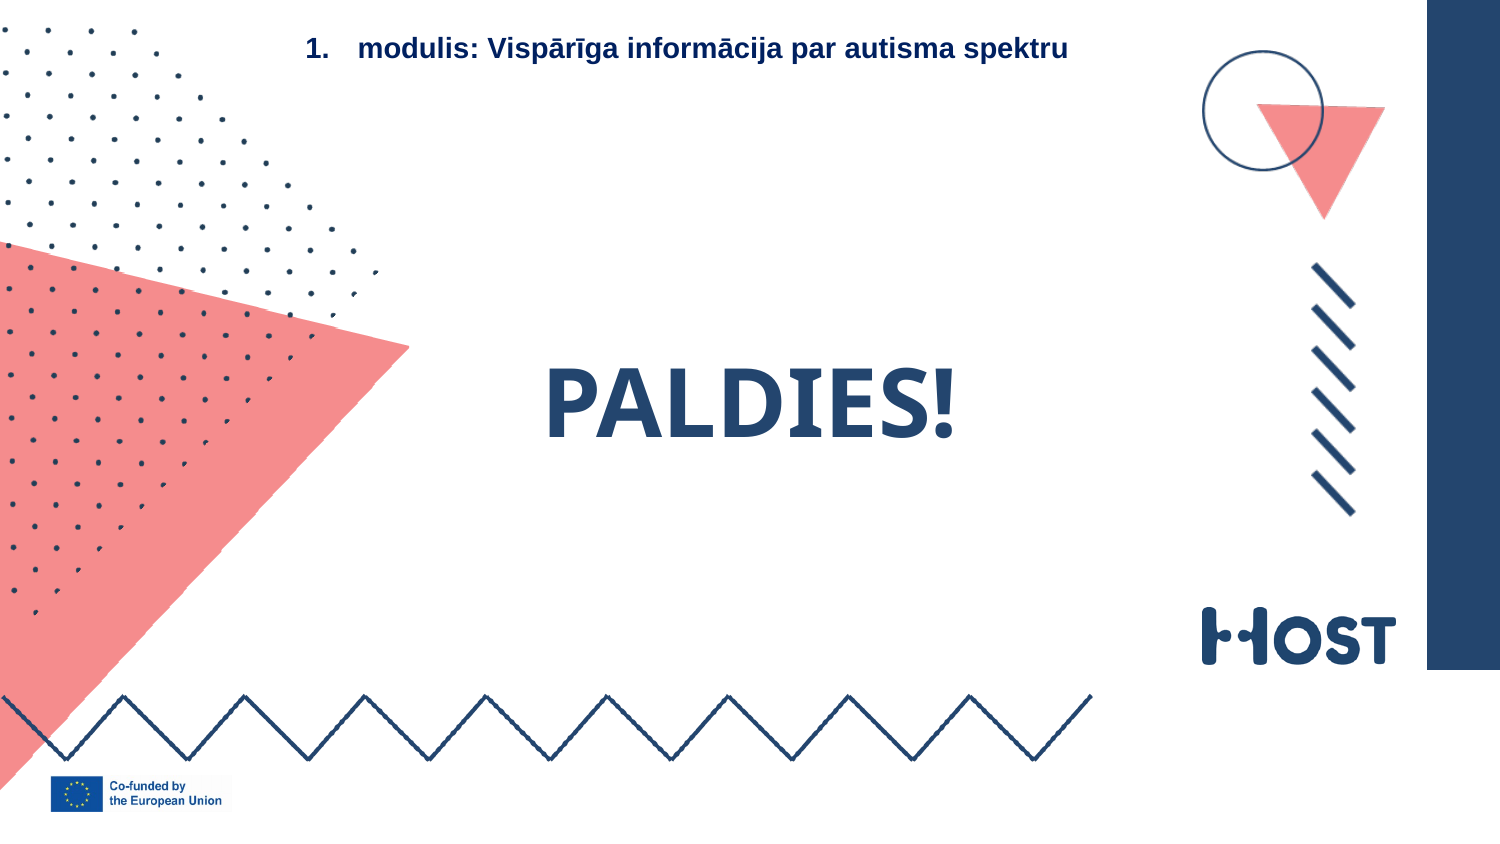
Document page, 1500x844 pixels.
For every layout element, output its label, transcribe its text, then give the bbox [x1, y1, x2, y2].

picture [1202, 607, 1396, 665]
picture [1202, 50, 1385, 220]
picture [1427, 0, 1500, 670]
text_box modulis: Vispārīga informācija par autisma spektru [267, 10, 1135, 68]
picture [1310, 261, 1357, 519]
text_box PALDIES! [285, 327, 1215, 517]
picture [0, 23, 1093, 844]
